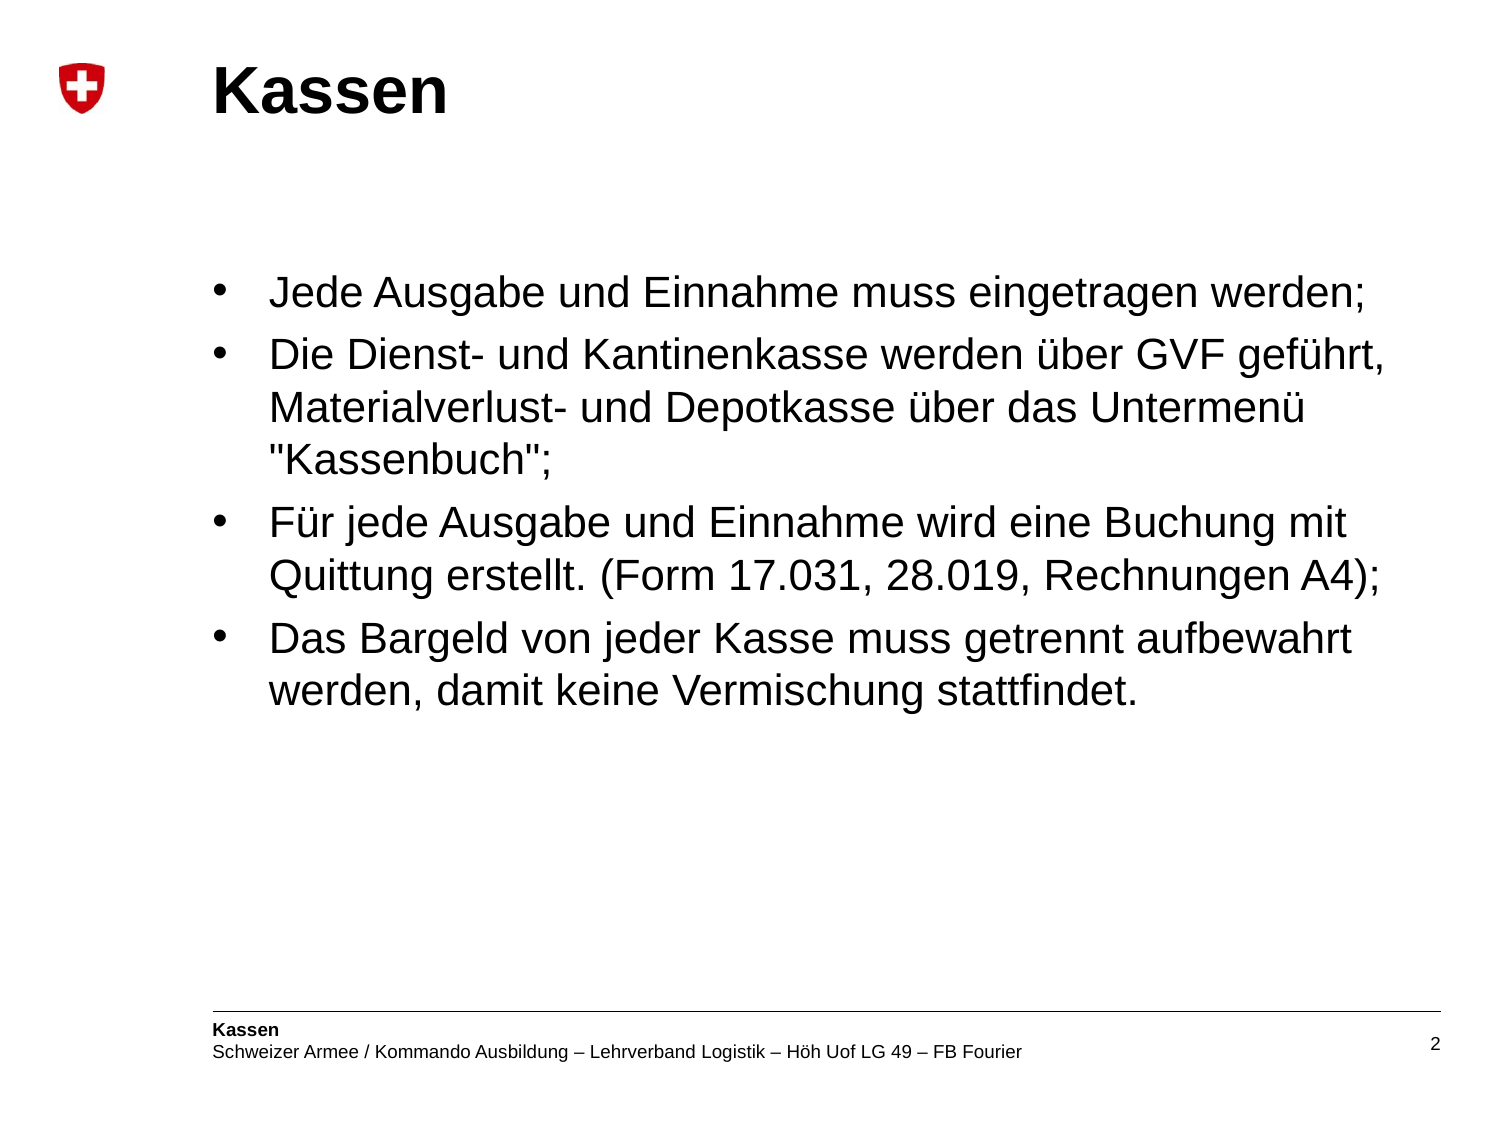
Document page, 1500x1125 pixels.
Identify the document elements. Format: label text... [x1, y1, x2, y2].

picture [59, 63, 105, 114]
title Kassen [212, 46, 1442, 192]
list Jede Ausgabe und Einnahme muss eingetragen werden; Die Dienst- und Kantinenkasse werden über GVF geführt, Materialverlust- und Depotkasse über das Untermenü "Kassenbuch"; Für jede Ausgabe und Einnahme wird eine Buchung mit Quittung erstellt. (Form 17.031, 28.019, Rechnungen A4); Das Bargeld von jeder Kasse muss getrennt aufbewahrt werden, damit keine Vermischung stattfindet. [212, 200, 1441, 1004]
